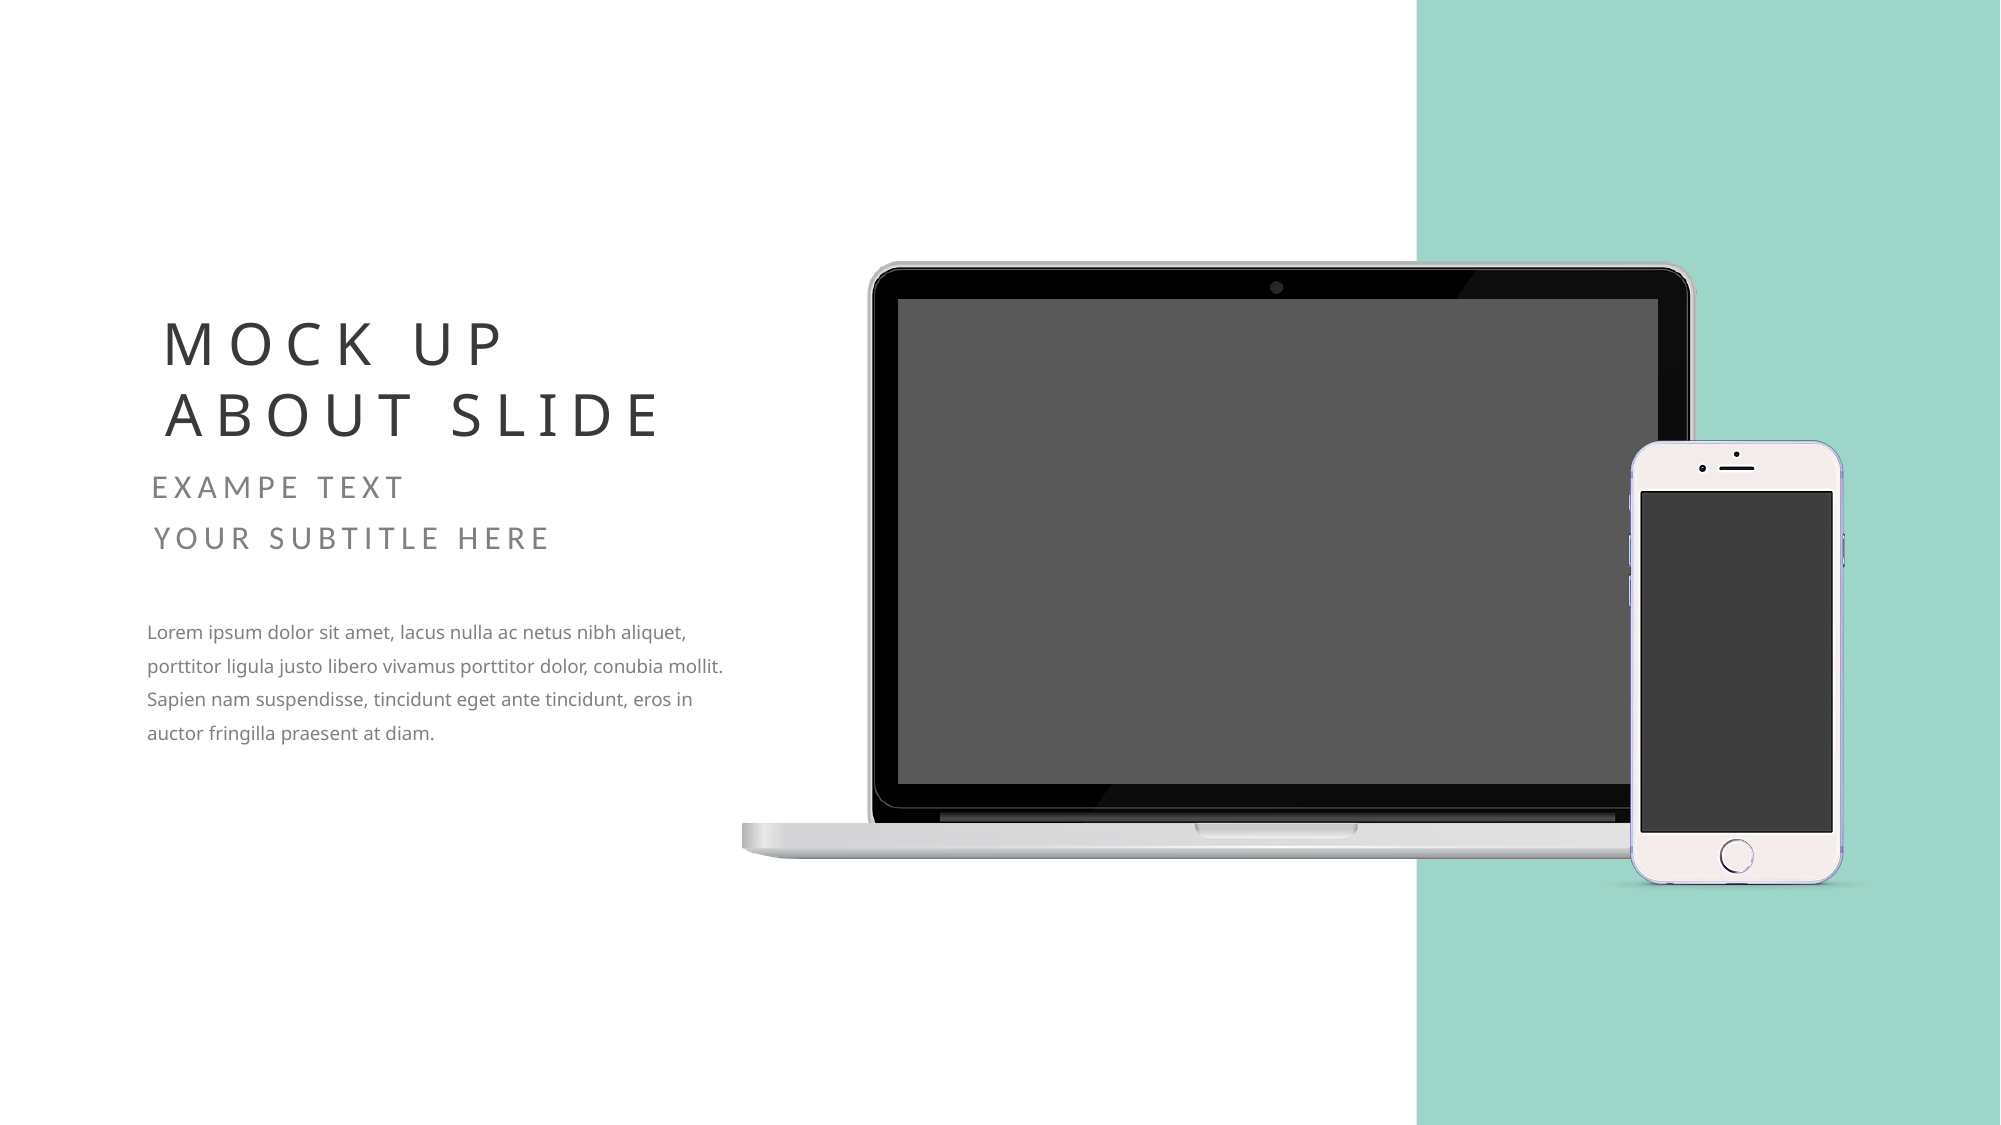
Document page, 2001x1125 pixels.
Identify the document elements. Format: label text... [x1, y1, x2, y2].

text_box MOCK UP [148, 299, 517, 384]
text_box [741, 261, 1819, 860]
text_box ABOUT SLIDE [150, 370, 674, 456]
text_box [1416, 0, 2000, 1125]
text_box Lorem ipsum dolor sit amet, lacus nulla ac netus nibh aliquet, porttitor ligula justo libero vivamus porttitor dolor, conubia mollit. Sapien nam suspendisse, tincidunt eget ante tincidunt, eros in auctor fringilla praesent at diam. [132, 601, 741, 752]
text_box EXAMPE TEXT [136, 457, 418, 513]
picture [898, 299, 1897, 913]
text_box YOUR SUBTITLE HERE [139, 508, 564, 564]
